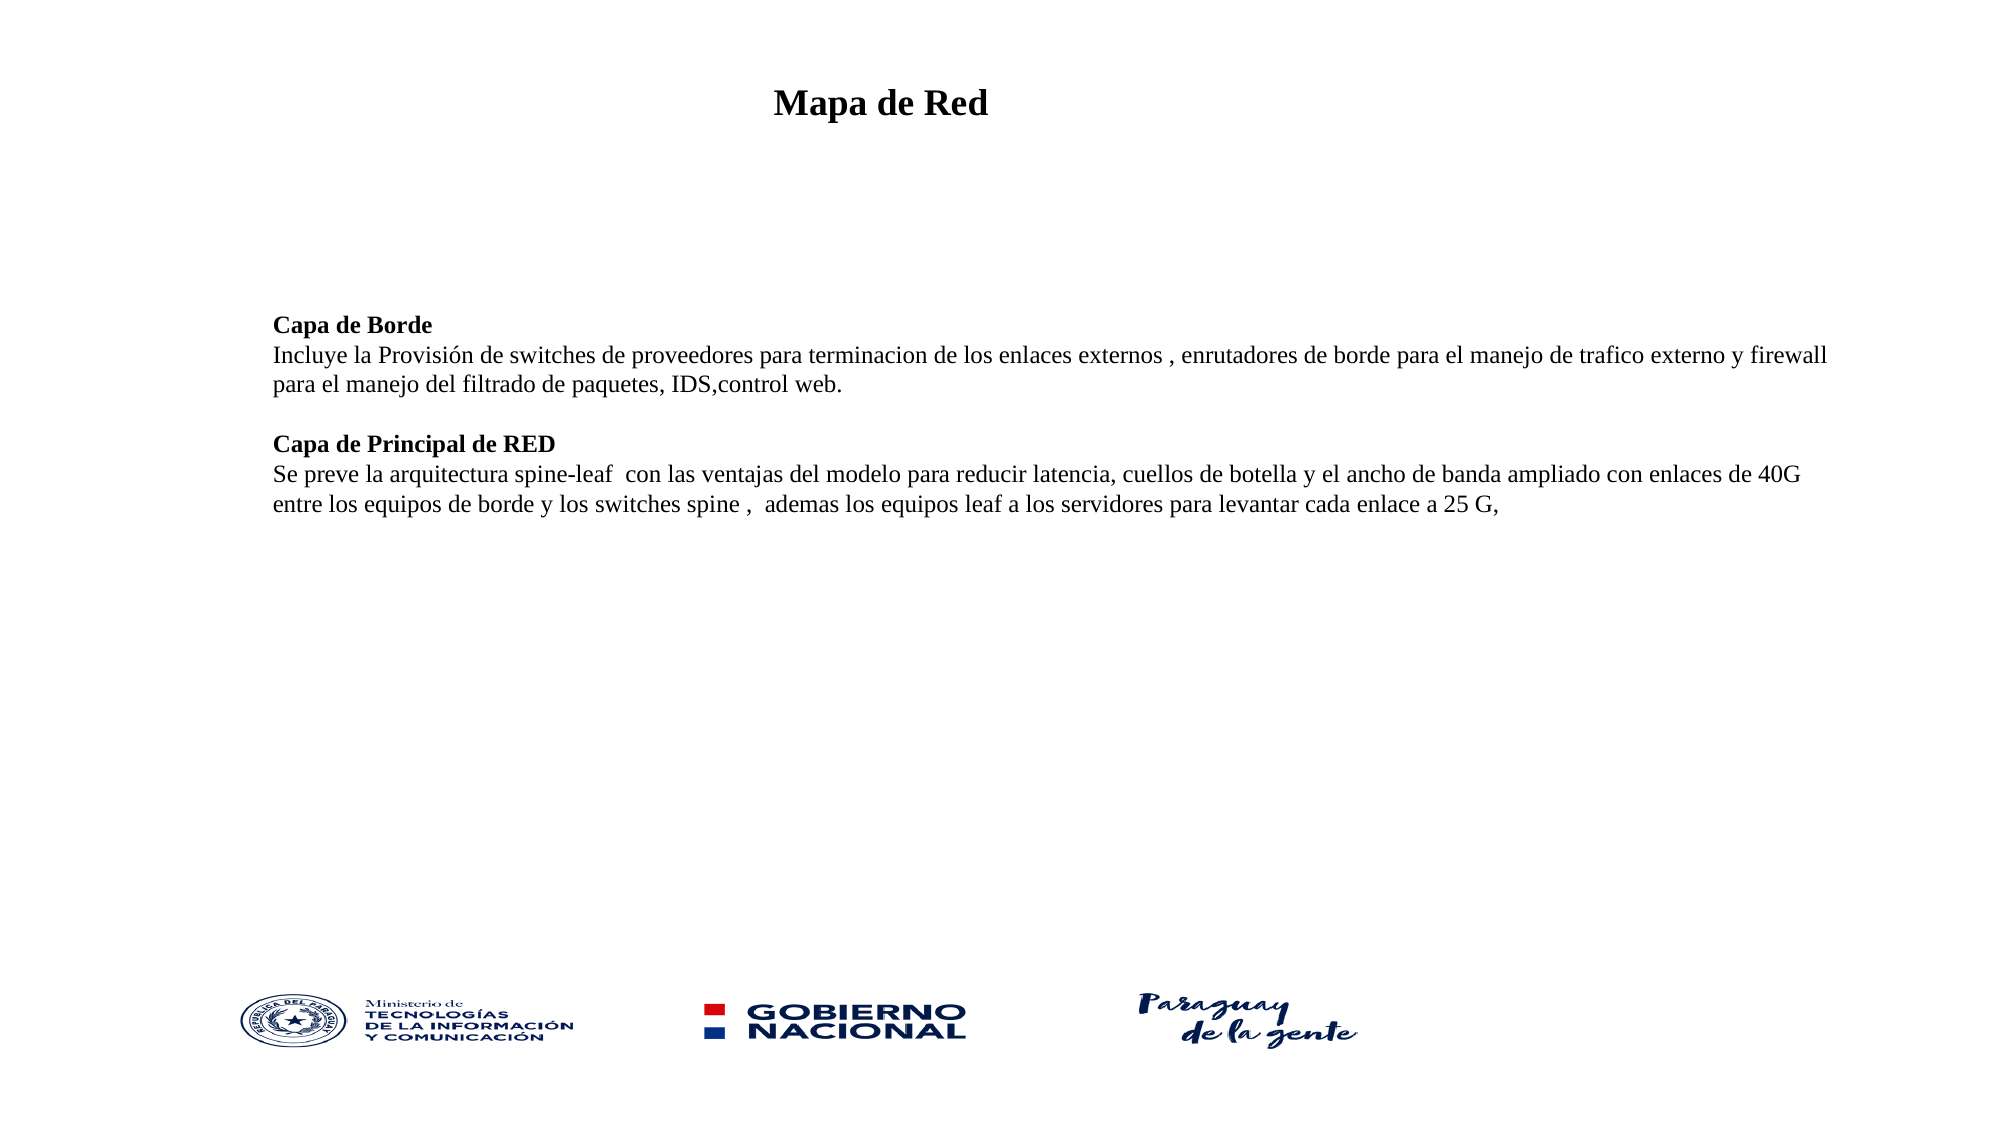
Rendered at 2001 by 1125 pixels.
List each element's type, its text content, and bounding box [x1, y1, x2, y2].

picture [240, 993, 1358, 1049]
text_box Mapa de Red [758, 70, 1079, 131]
text_box Capa de Borde Incluye la Provisión de switches de proveedores para terminacion de los enlaces externos , enrutadores de borde para el manejo de trafico externo y firewall para el manejo del filtrado de paquetes, IDS,control web. Capa de Principal de RED Se preve la arquitectura spine-leaf con las ventajas del modelo para reducir latencia, cuellos de botella y el ancho de banda ampliado con enlaces de 40G entre los equipos de borde y los switches spine , ademas los equipos leaf a los servidores para levantar cada enlace a 25 G, [257, 210, 1851, 912]
